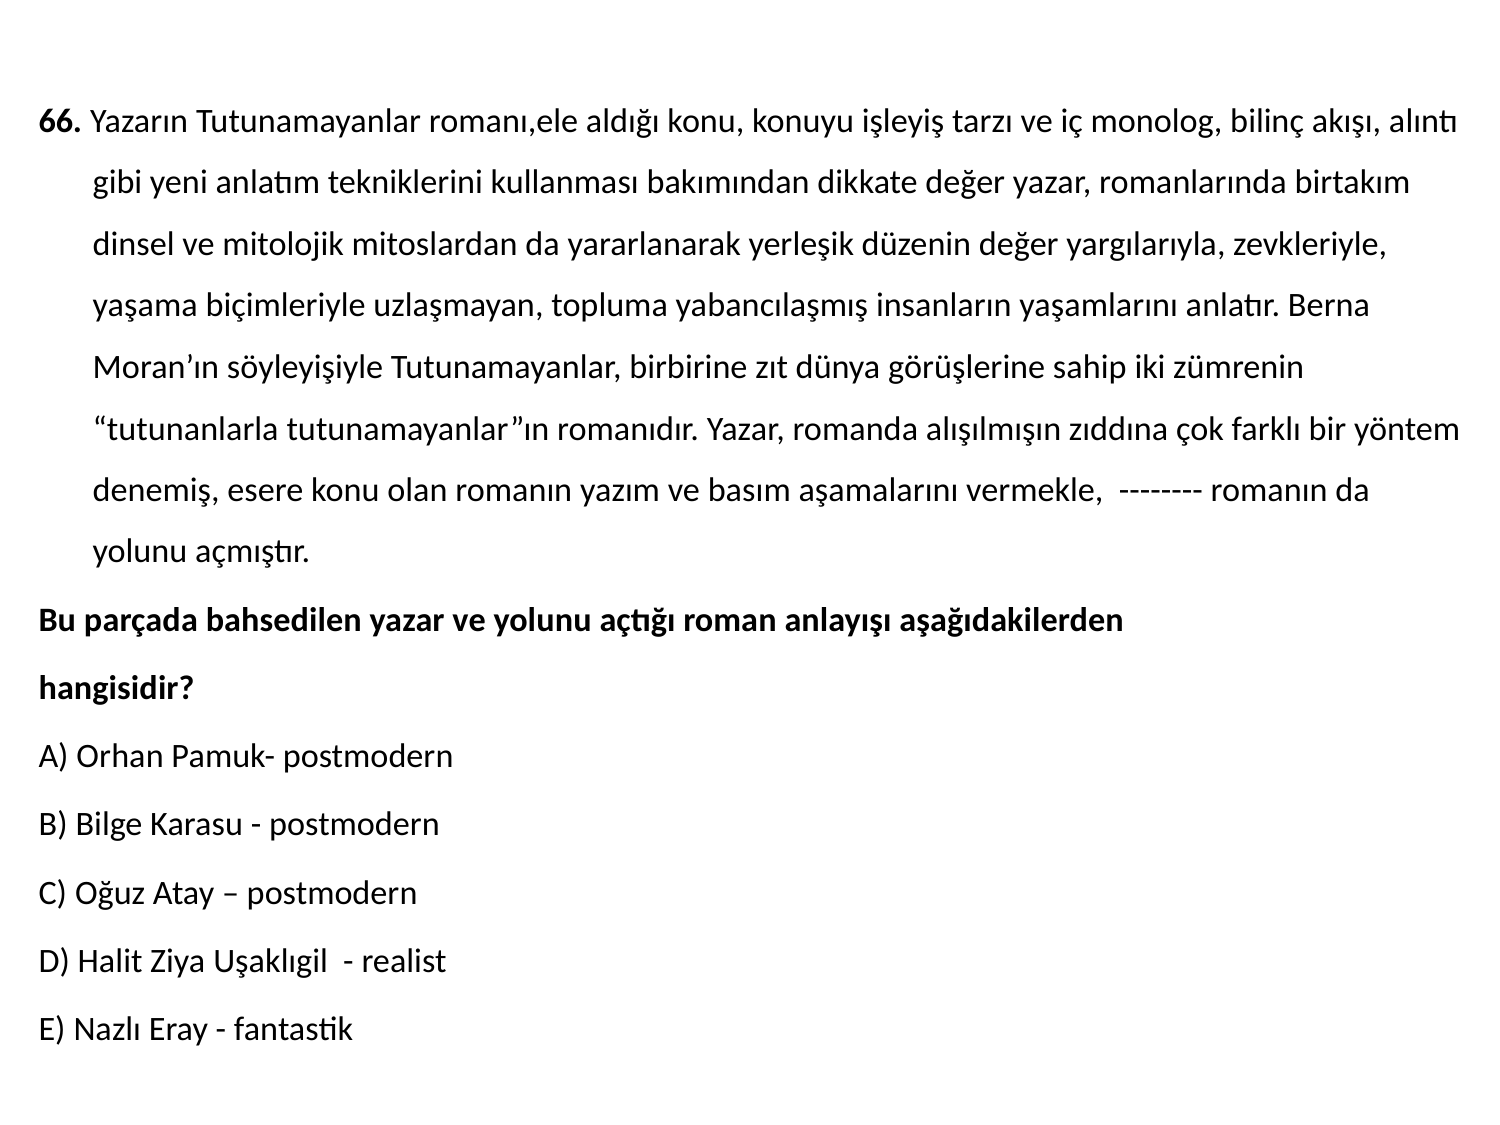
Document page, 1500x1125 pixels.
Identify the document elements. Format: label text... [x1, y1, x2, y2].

list 66. Yazarın Tutunamayanlar romanı,ele aldığı konu, konuyu işleyiş tarzı ve iç monolog, bilinç akışı, alıntı gibi yeni anlatım tekniklerini kullanması bakımından dikkate değer yazar, romanlarında birtakım dinsel ve mitolojik mitoslardan da yararlanarak yerleşik düzenin değer yargılarıyla, zevkleriyle, yaşama biçimleriyle uzlaşmayan, topluma yabancılaşmış insanların yaşamlarını anlatır. Berna Moran’ın söyleyişiyle Tutunamayanlar, birbirine zıt dünya görüşlerine sahip iki zümrenin “tutunanlarla tutunamayanlar”ın romanıdır. Yazar, romanda alışılmışın zıddına çok farklı bir yöntem denemiş, esere konu olan romanın yazım ve basım aşamalarını vermekle, -------- romanın da yolunu açmıştır. Bu parçada bahsedilen yazar ve yolunu açtığı roman anlayışı aşağıdakilerden hangisidir? A) Orhan Pamuk- postmodern B) Bilge Karasu - postmodern C) Oğuz Atay – postmodern D) Halit Ziya Uşaklıgil - realist E) Nazlı Eray - fantastik [23, 70, 1477, 1067]
